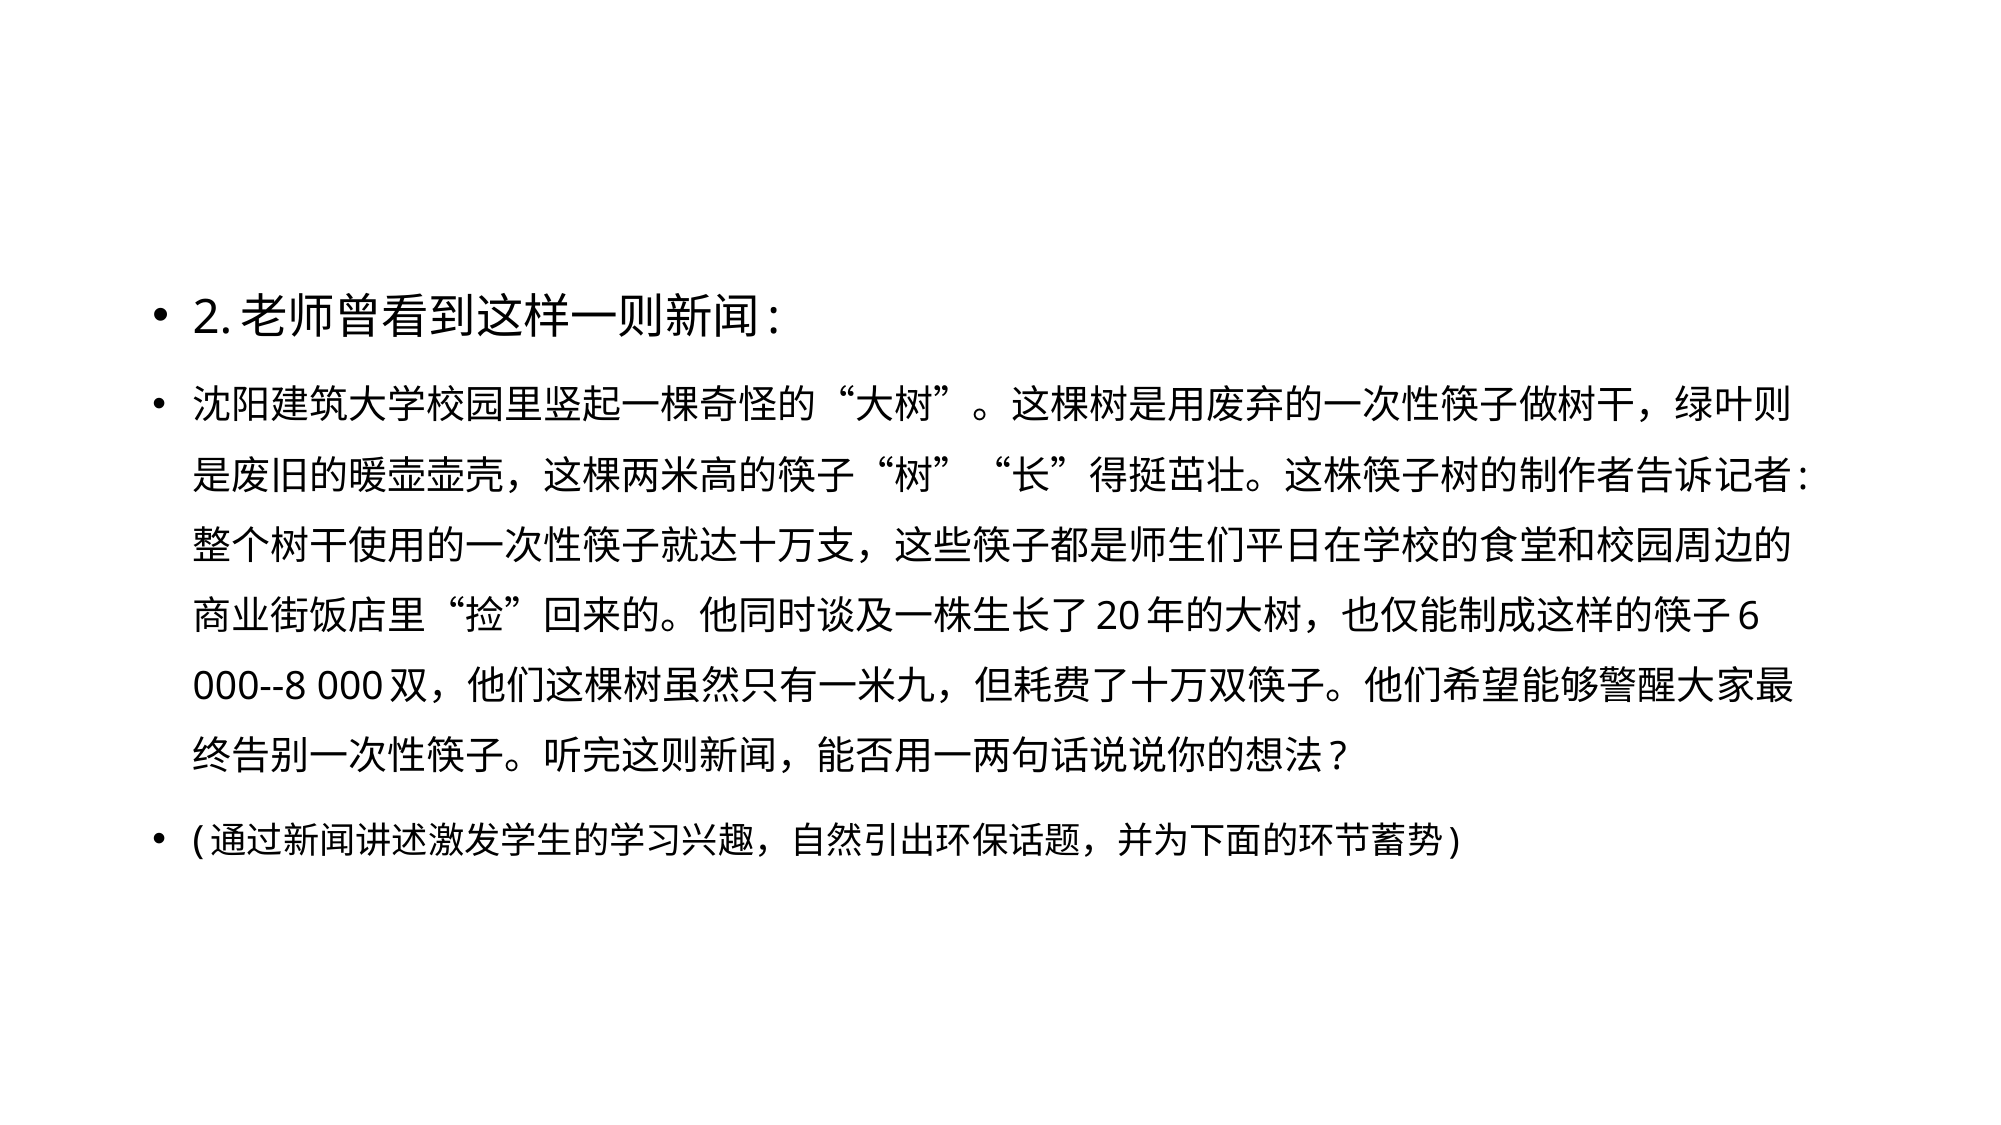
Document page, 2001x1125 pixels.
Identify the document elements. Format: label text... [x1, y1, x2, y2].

list 2.老师曾看到这样一则新闻: 沈阳建筑大学校园里竖起一棵奇怪的“大树”。这棵树是用废弃的一次性筷子做树干，绿叶则是废旧的暖壶壶壳，这棵两米高的筷子“树”“长”得挺茁壮。这株筷子树的制作者告诉记者:整个树干使用的一次性筷子就达十万支，这些筷子都是师生们平日在学校的食堂和校园周边的商业街饭店里“捡”回来的。他同时谈及一株生长了20年的大树，也仅能制成这样的筷子6 000--8 000双，他们这棵树虽然只有一米九，但耗费了十万双筷子。他们希望能够警醒大家最终告别一次性筷子。听完这则新闻，能否用一两句话说说你的想法? (通过新闻讲述激发学生的学习兴趣，自然引出环保话题，并为下面的环节蓄势) [137, 249, 1828, 876]
